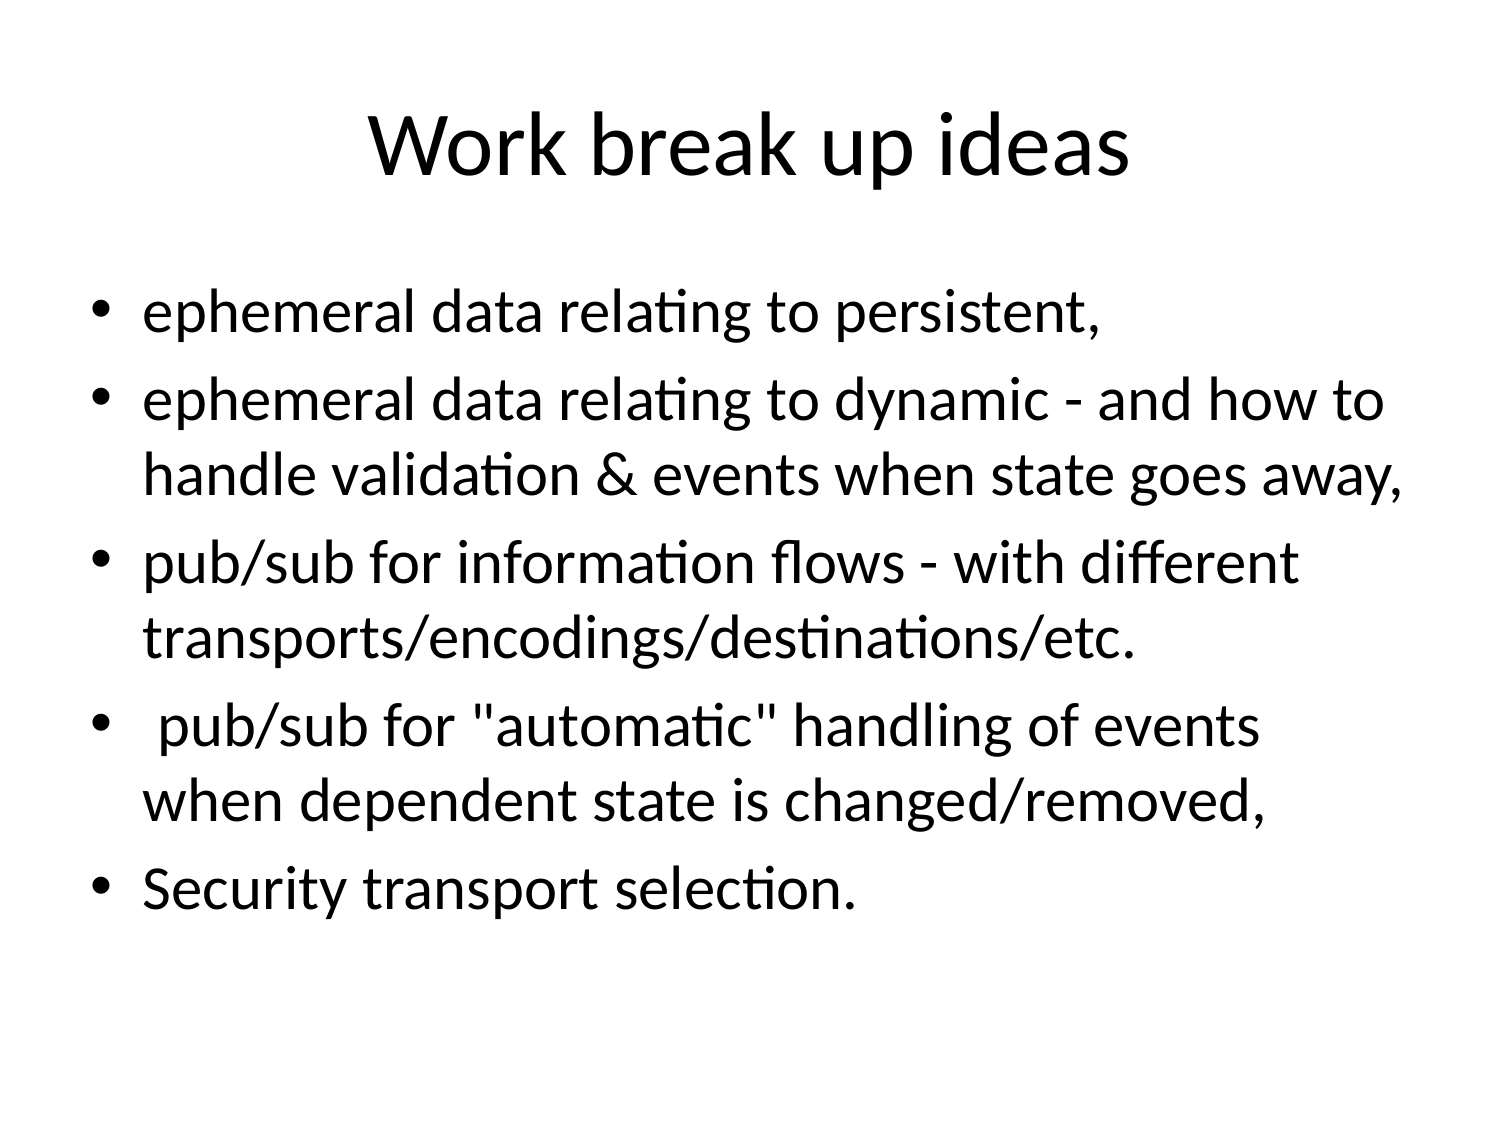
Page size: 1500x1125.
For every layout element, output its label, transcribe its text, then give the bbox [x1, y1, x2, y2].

title Work break up ideas [75, 45, 1425, 233]
list ephemeral data relating to persistent, ephemeral data relating to dynamic - and how to handle validation & events when state goes away, pub/sub for information flows - with different transports/encodings/destinations/etc. pub/sub for "automatic" handling of events when dependent state is changed/removed, Security transport selection. [75, 262, 1425, 1005]
